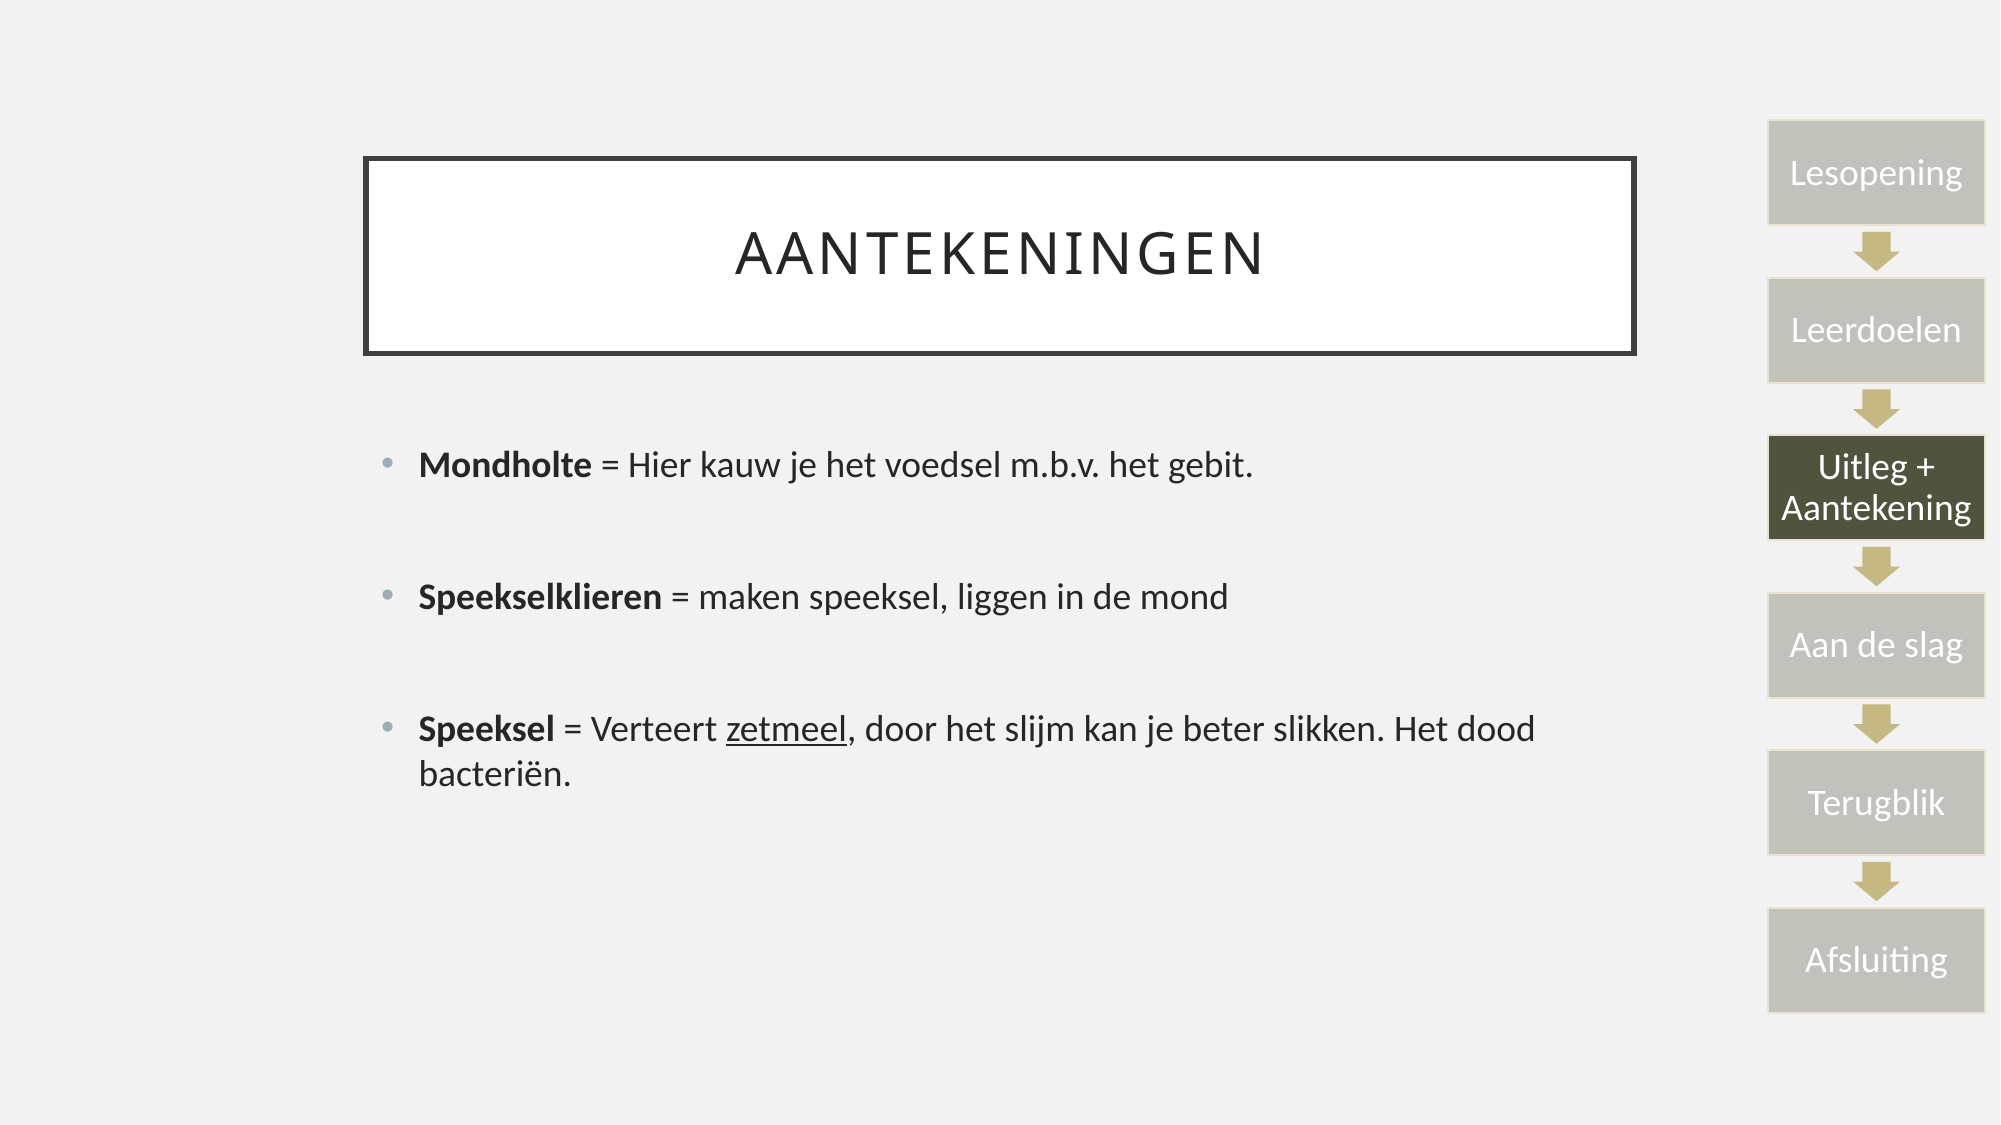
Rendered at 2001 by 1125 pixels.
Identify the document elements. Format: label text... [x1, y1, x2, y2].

title aantekeningen [363, 156, 1637, 356]
list Mondholte = Hier kauw je het voedsel m.b.v. het gebit. Speekselklieren = maken speeksel, liggen in de mond Speeksel = Verteert zetmeel, door het slijm kan je beter slikken. Het dood bacteriën. [366, 432, 1634, 942]
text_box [1753, 119, 2000, 1014]
